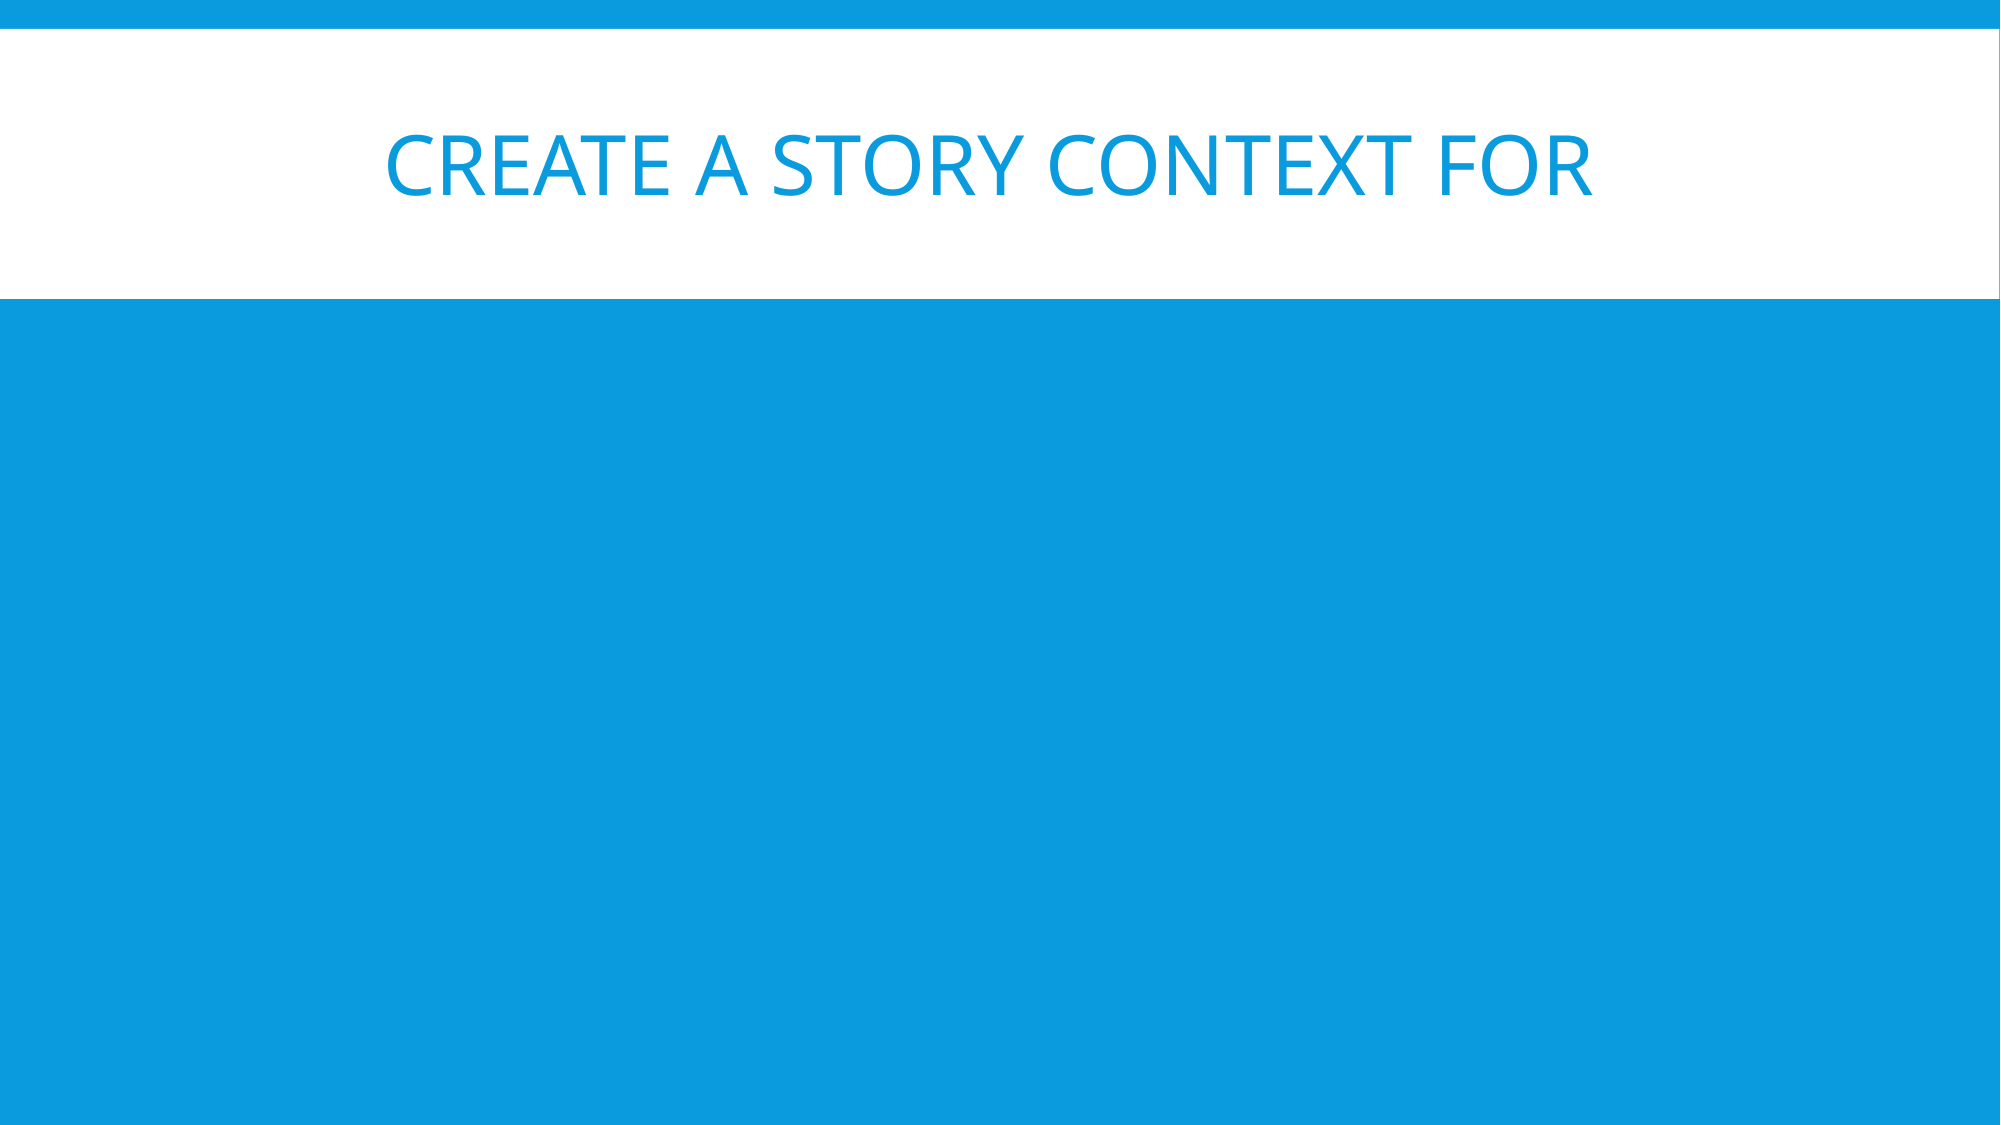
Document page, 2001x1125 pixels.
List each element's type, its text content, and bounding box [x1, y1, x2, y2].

title Create a story context for [197, 46, 1803, 295]
